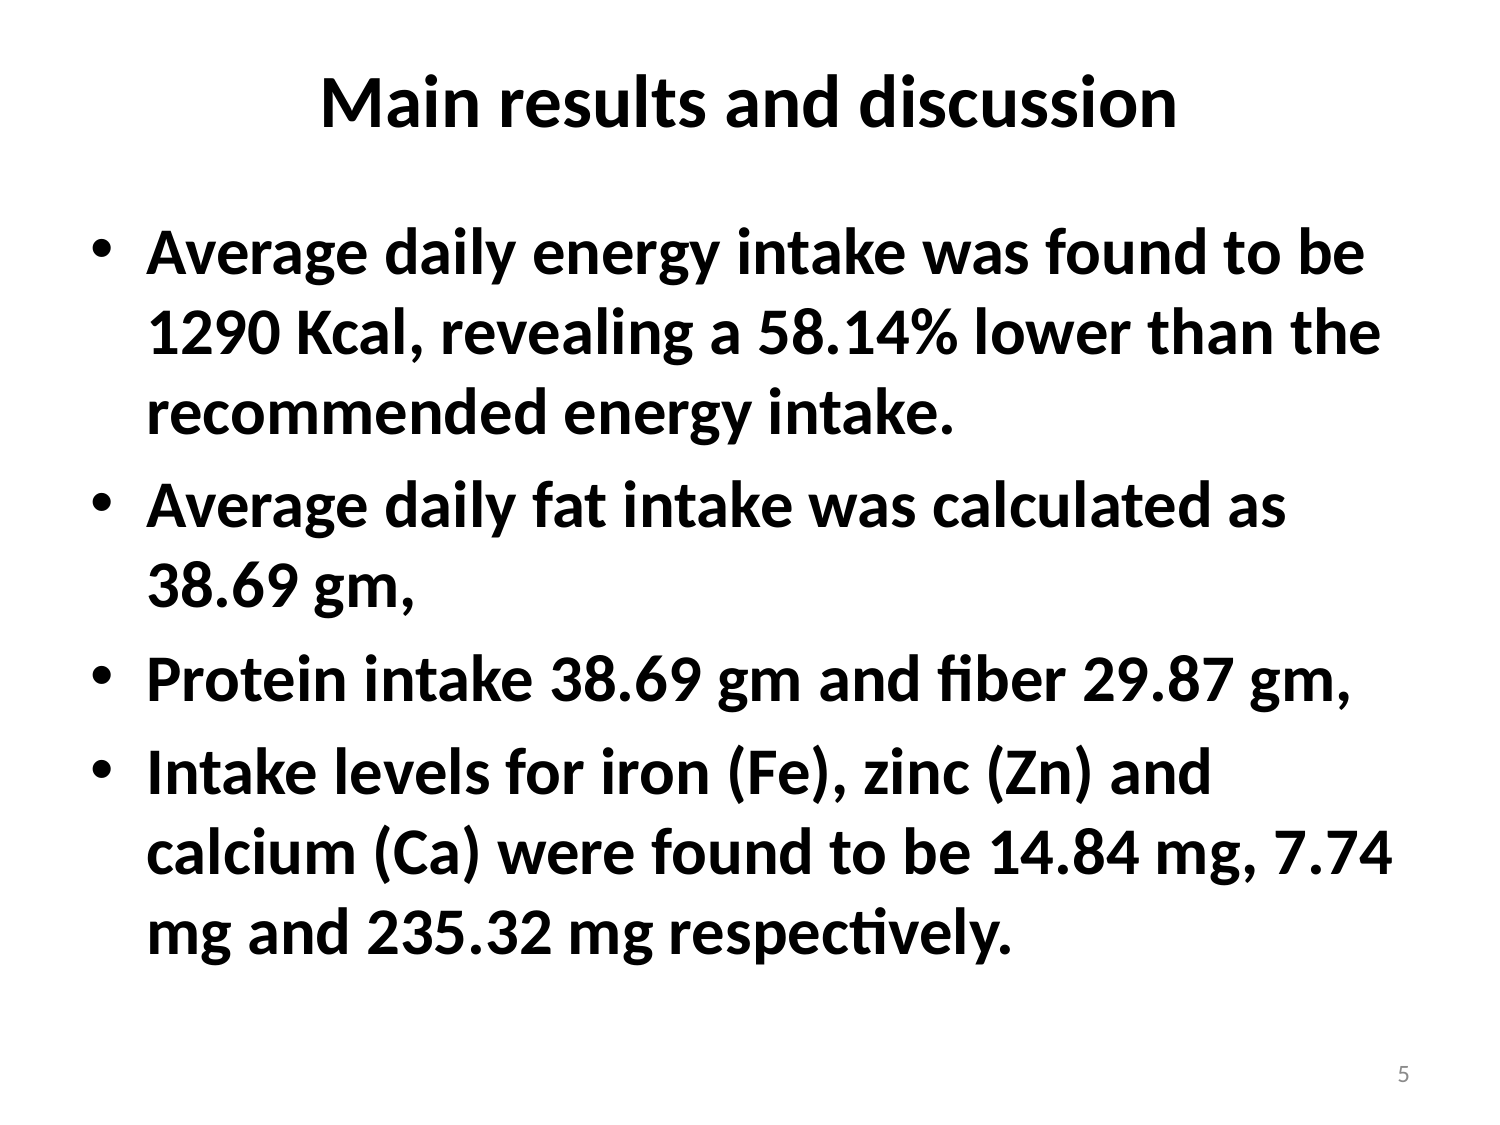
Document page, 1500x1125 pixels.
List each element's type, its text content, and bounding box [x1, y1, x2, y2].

title Main results and discussion [75, 45, 1425, 200]
list Average daily energy intake was found to be 1290 Kcal, revealing a 58.14% lower than the recommended energy intake. Average daily fat intake was calculated as 38.69 gm, Protein intake 38.69 gm and fiber 29.87 gm, Intake levels for iron (Fe), zinc (Zn) and calcium (Ca) were found to be 14.84 mg, 7.74 mg and 235.32 mg respectively. [75, 200, 1425, 1005]
slide_number 5 [1074, 1042, 1425, 1103]
